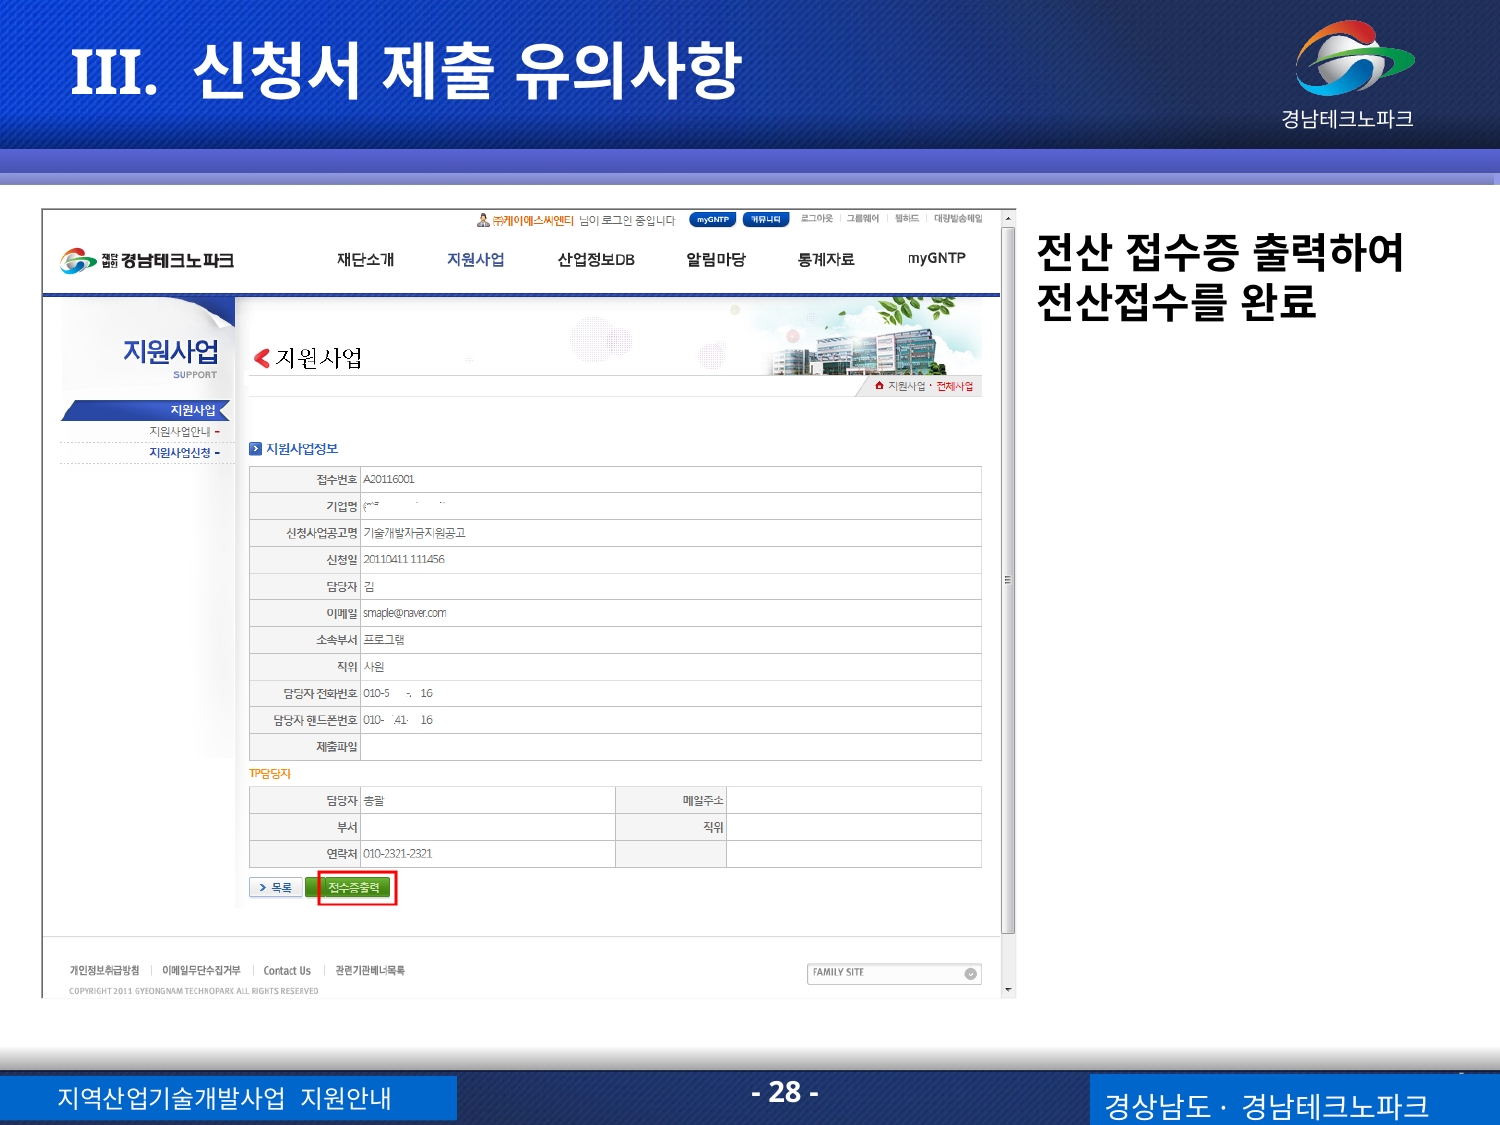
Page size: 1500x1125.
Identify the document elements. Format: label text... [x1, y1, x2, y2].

picture [0, 0, 1500, 148]
picture [0, 1071, 1500, 1125]
text_box III. 신청서 제출 유의사항 [55, 24, 1131, 115]
text_box 전산 접수증 출력하여 전산접수를 완료 [1022, 219, 1447, 335]
picture [40, 207, 1017, 1000]
